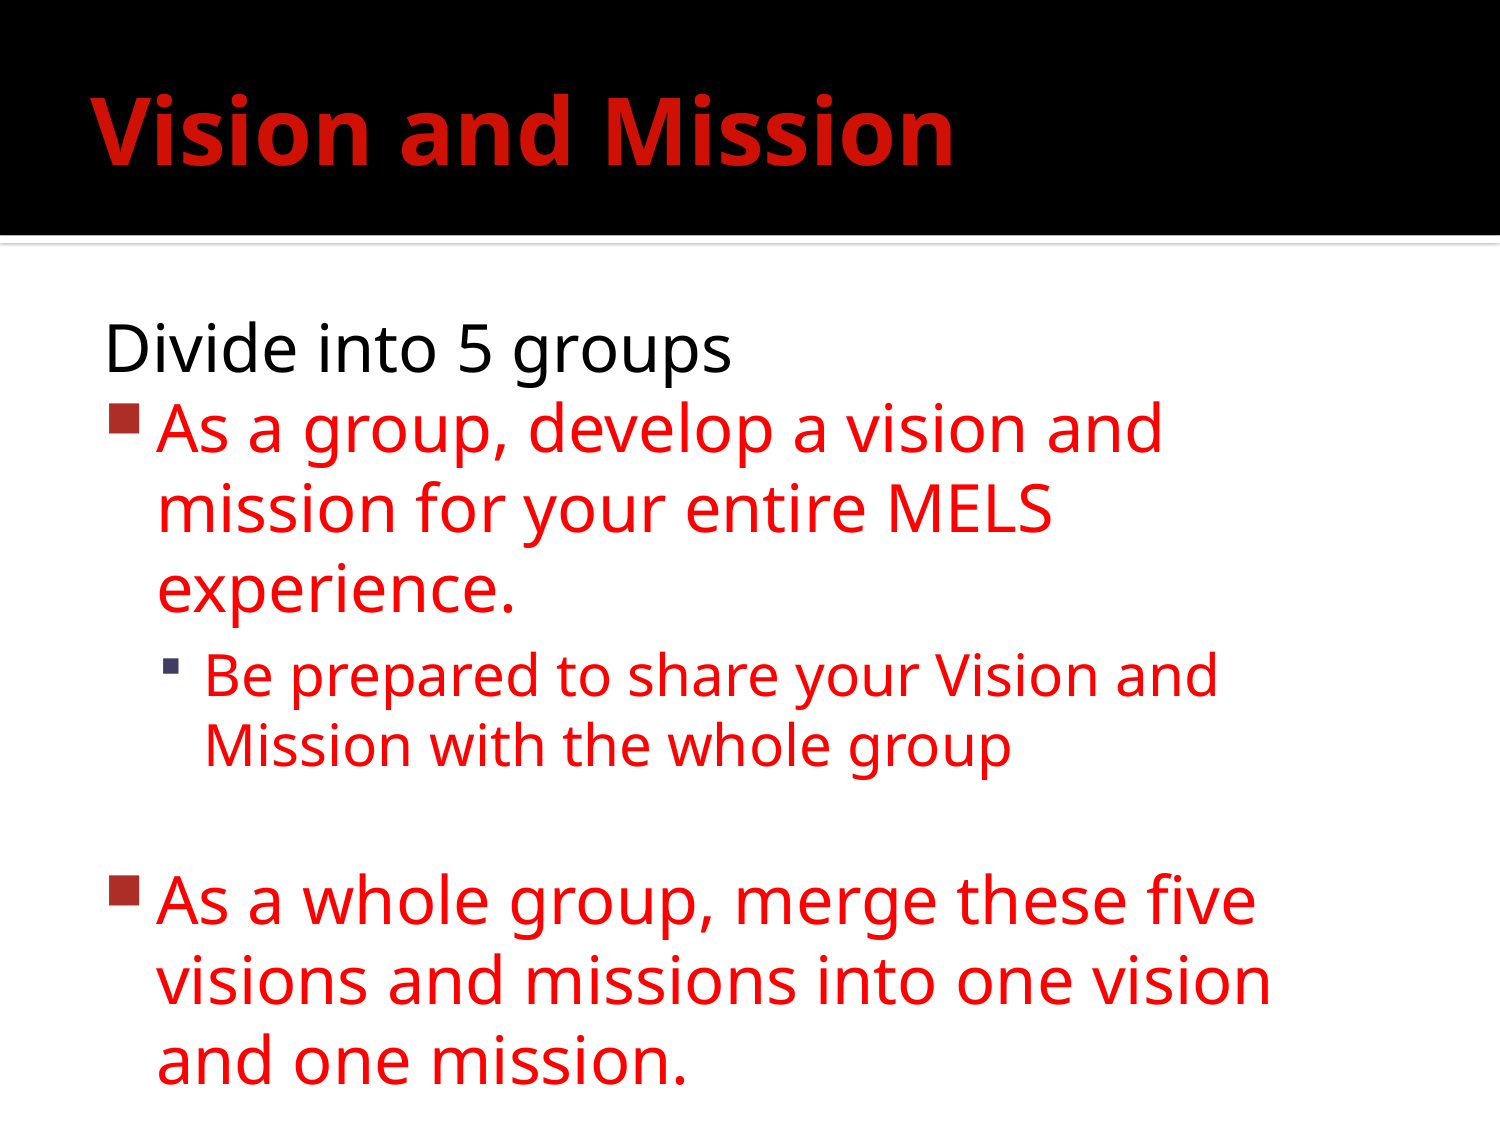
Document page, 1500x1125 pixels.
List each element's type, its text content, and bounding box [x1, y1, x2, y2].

title Vision and Mission [75, 25, 1425, 231]
list Divide into 5 groups As a group, develop a vision and mission for your entire MELS experience. Be prepared to share your Vision and Mission with the whole group As a whole group, merge these five visions and missions into one vision and one mission. [75, 291, 1425, 1050]
